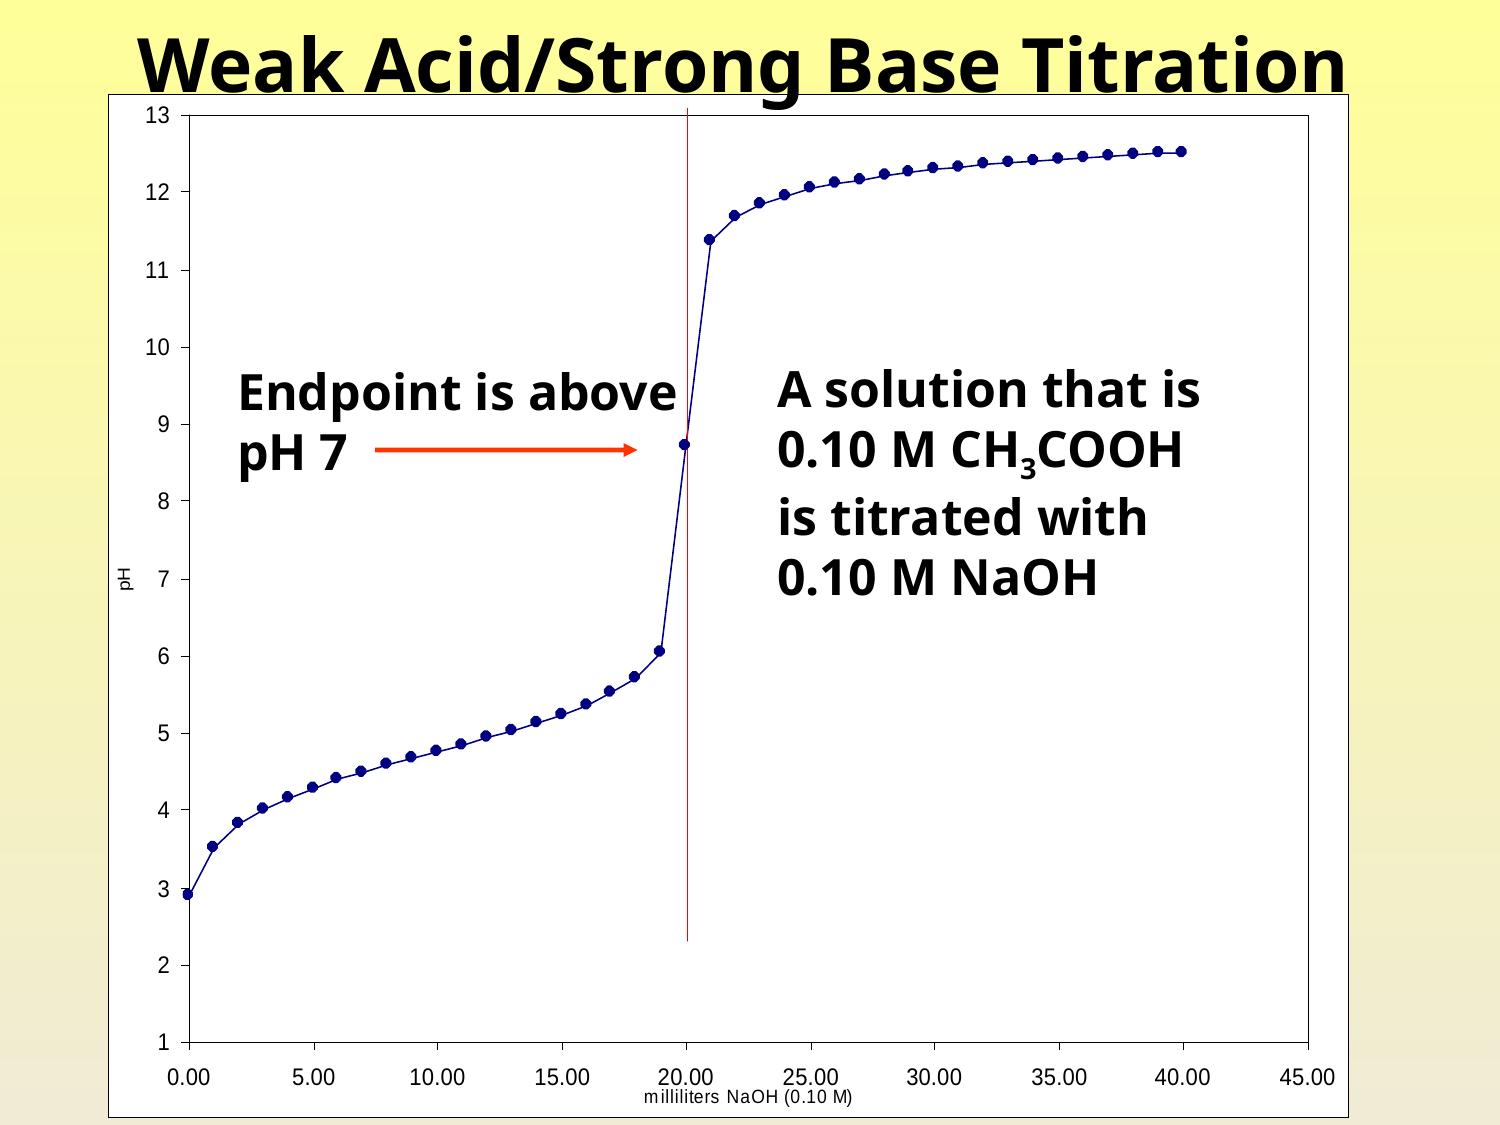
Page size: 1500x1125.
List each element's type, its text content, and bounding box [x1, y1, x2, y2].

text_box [99, 85, 1359, 1125]
title Weak Acid/Strong Base Titration [62, 0, 1426, 126]
